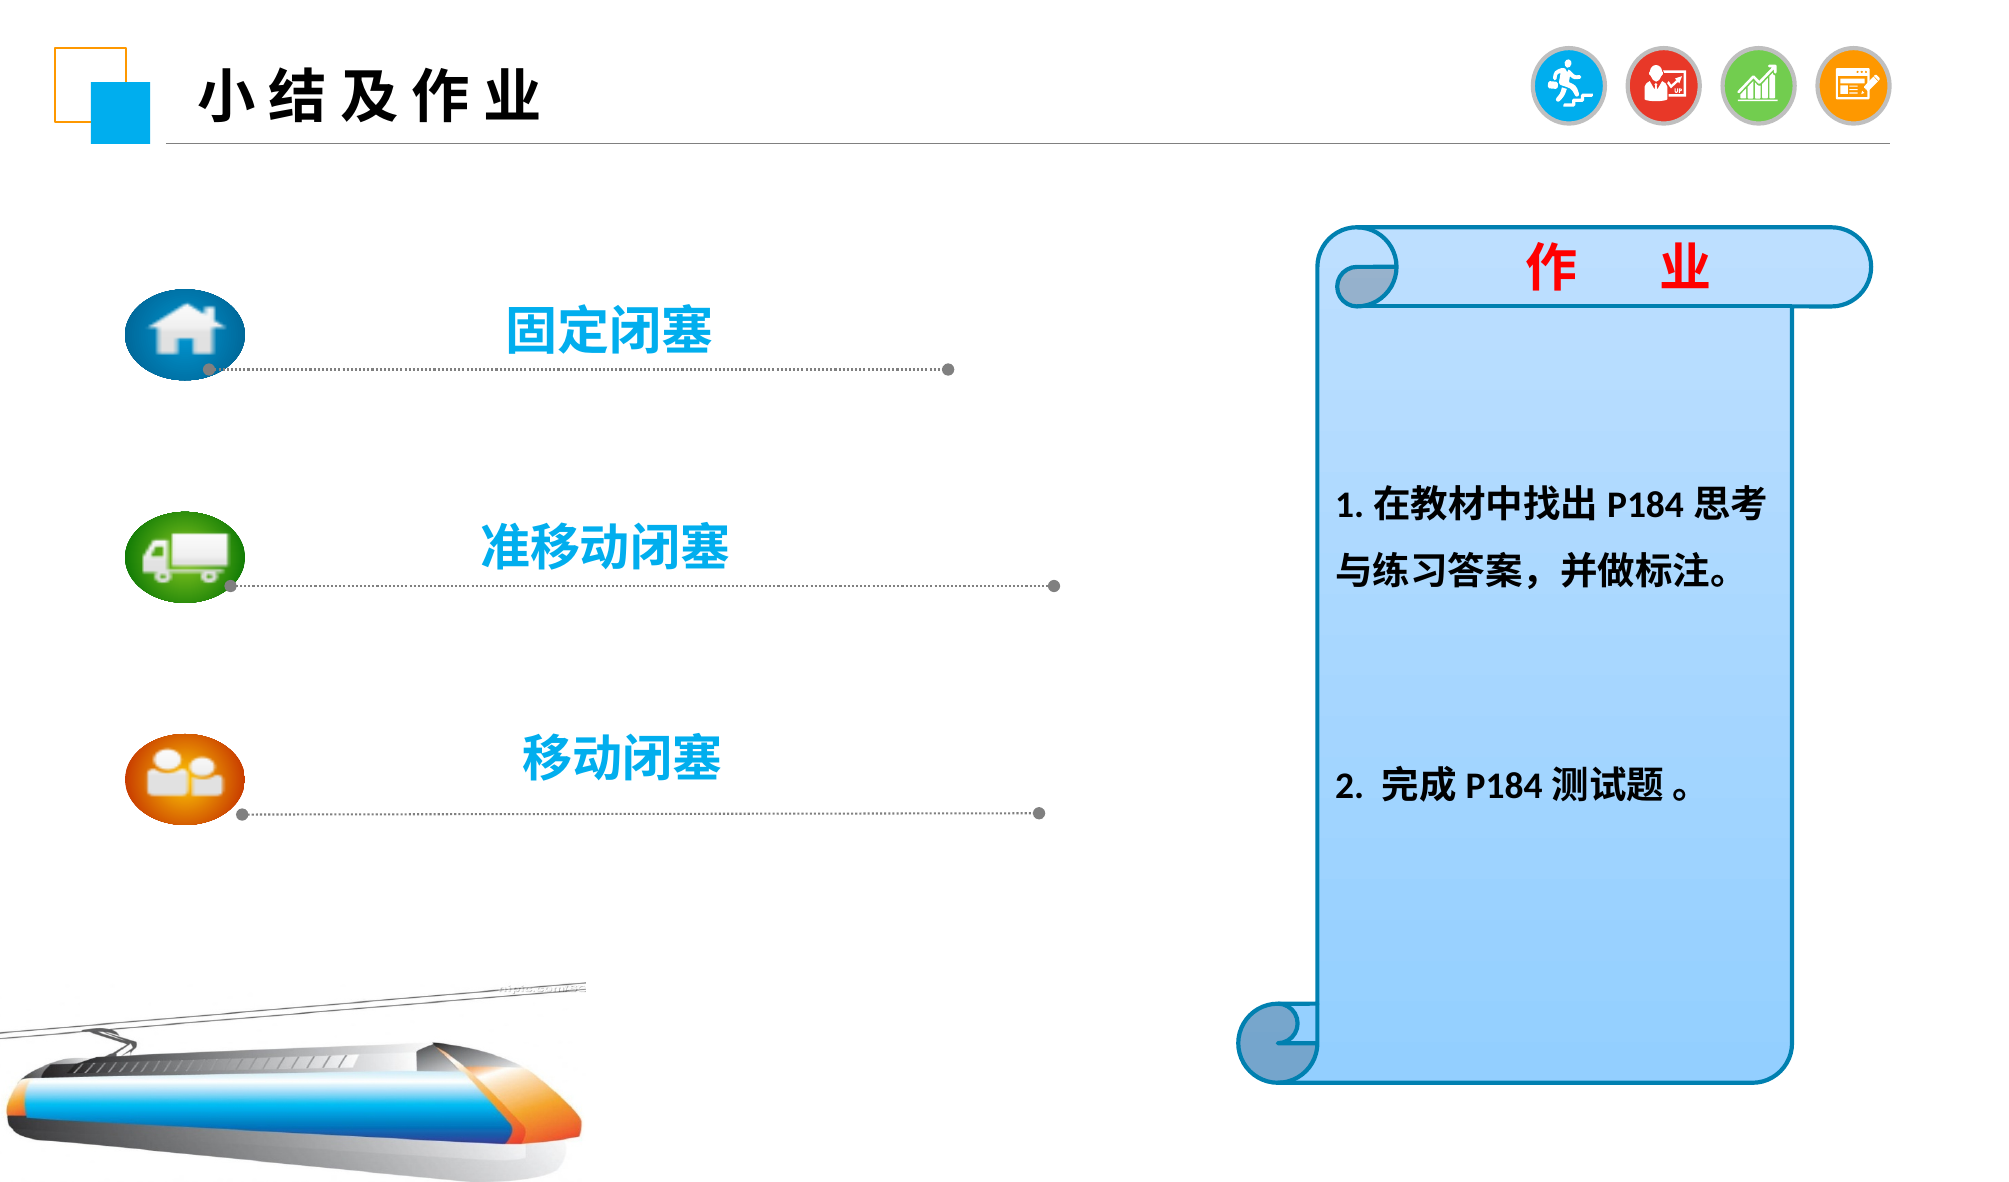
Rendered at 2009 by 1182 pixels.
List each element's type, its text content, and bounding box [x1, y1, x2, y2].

text_box 2. 完成P184测试题 。 [1320, 731, 1790, 814]
text_box 移动闭塞 [418, 719, 827, 795]
text_box [1236, 225, 1874, 1085]
text_box 小 结 及 作 业 [182, 51, 557, 137]
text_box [230, 508, 1055, 588]
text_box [124, 511, 246, 604]
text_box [124, 733, 246, 826]
text_box 作 业 [1511, 227, 1728, 305]
picture [0, 981, 587, 1182]
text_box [208, 290, 960, 370]
text_box 1.在教材中找出P184思考与练习答案，并做标注。 [1320, 449, 1790, 600]
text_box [124, 289, 246, 381]
